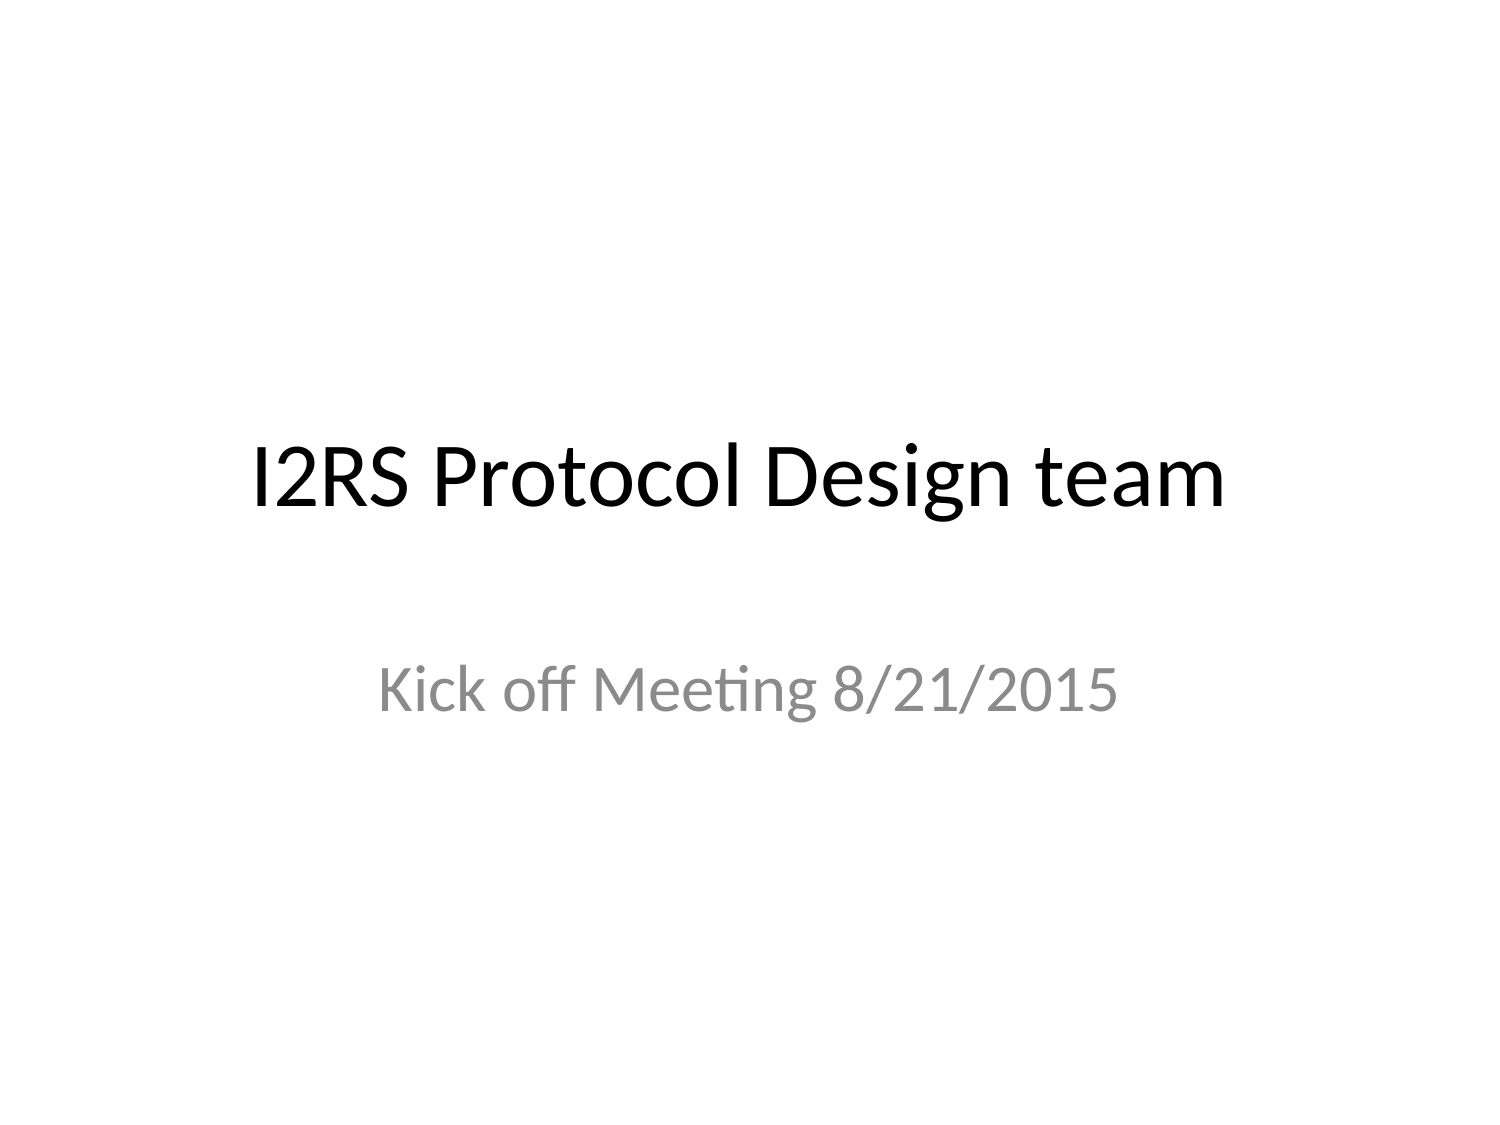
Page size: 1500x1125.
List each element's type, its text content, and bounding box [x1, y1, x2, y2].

title I2RS Protocol Design team [112, 349, 1388, 591]
subtitle Kick off Meeting 8/21/2015 [225, 637, 1275, 925]
